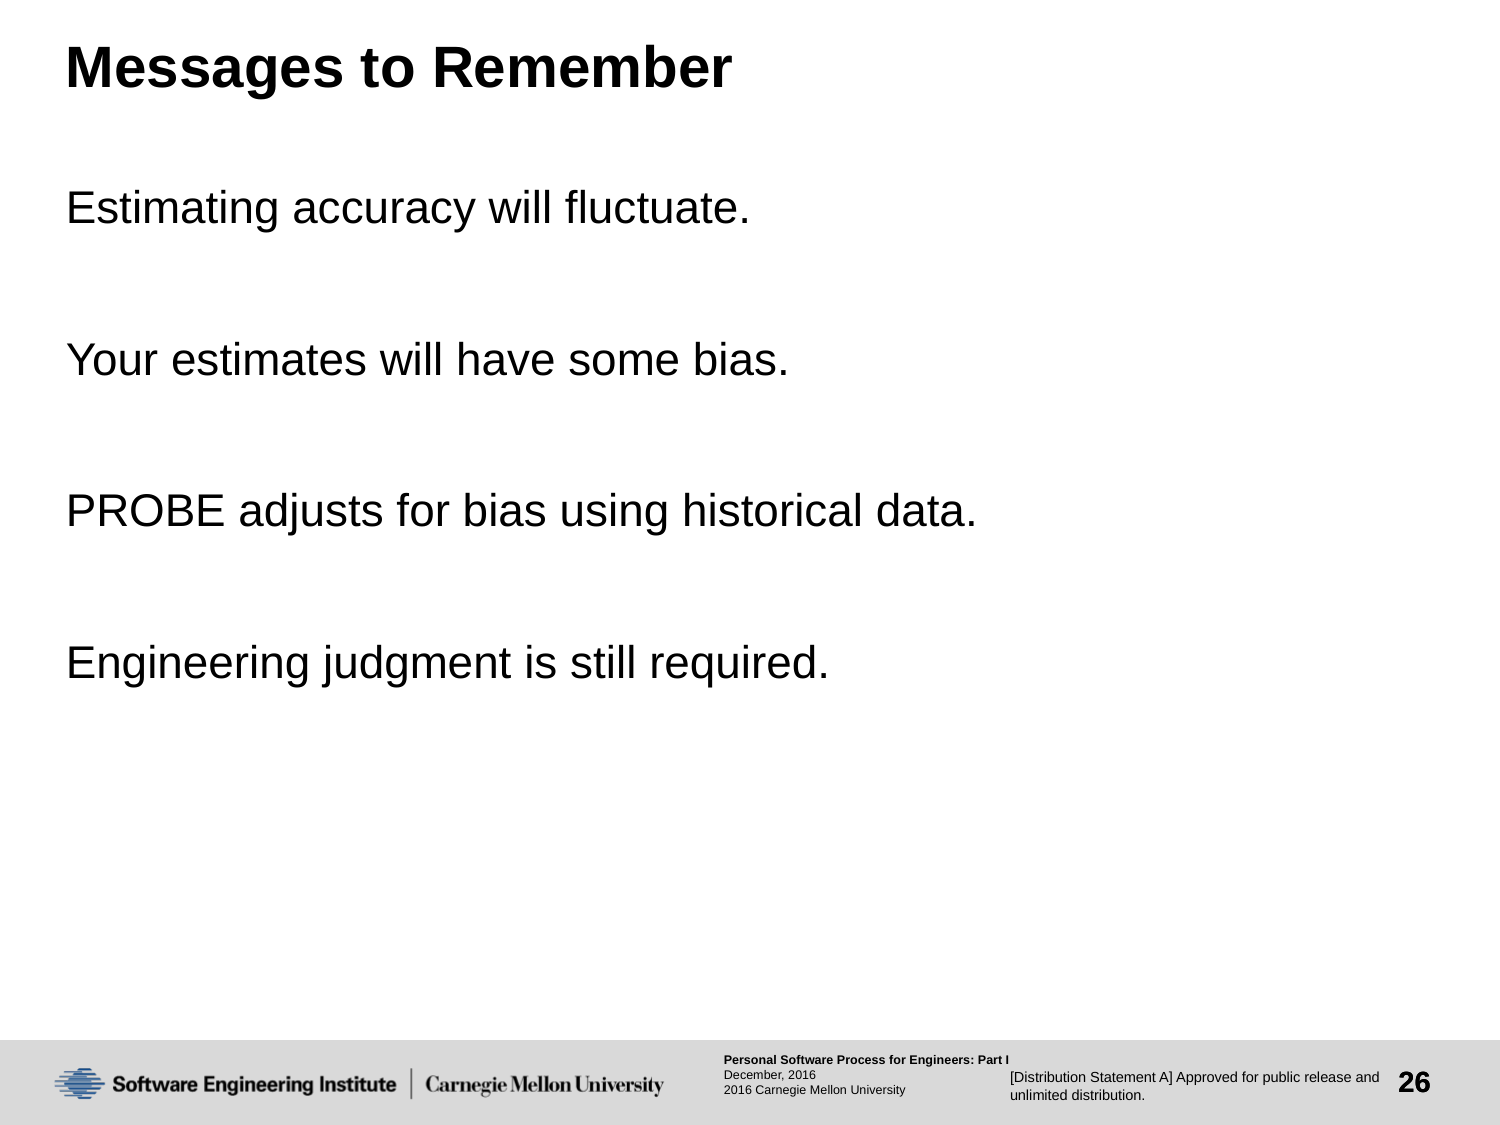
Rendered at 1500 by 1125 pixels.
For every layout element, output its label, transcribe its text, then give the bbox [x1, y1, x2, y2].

list Estimating accuracy will fluctuate. Your estimates will have some bias. PROBE adjusts for bias using historical data. Engineering judgment is still required. [65, 177, 1431, 1000]
title Messages to Remember [65, 37, 1313, 148]
picture [46, 1061, 673, 1104]
